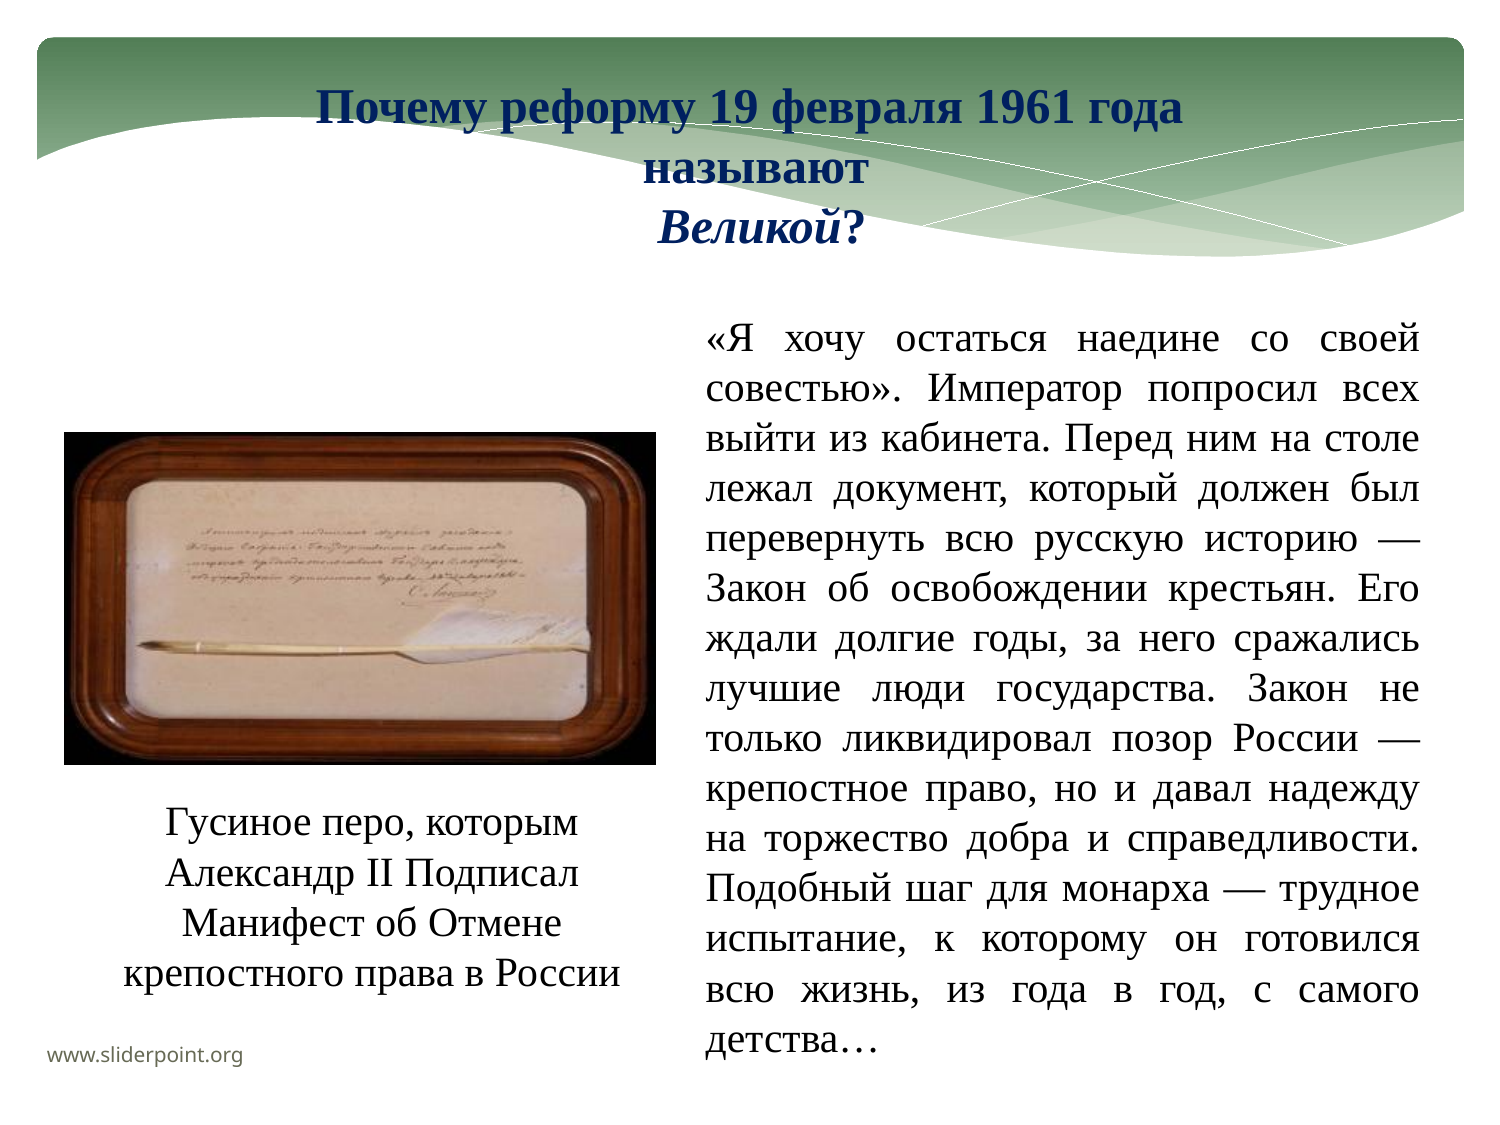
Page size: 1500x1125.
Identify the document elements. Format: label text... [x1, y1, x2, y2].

text_box Гусиное перо, которым Александр II Подписал Манифест об Отмене крепостного права в России [76, 786, 668, 1002]
picture [64, 432, 656, 765]
footer www.sliderpoint.org [31, 1025, 653, 1086]
text_box «Я хочу остаться наедине со своей совестью». Император попросил всех выйти из кабинета. Перед ним на столе лежал документ, который должен был перевернуть всю русскую историю — Закон об освобождении крестьян. Его ждали долгие годы, за него сражались лучшие люди государства. Закон не только ликвидировал позор России — крепостное право, но и давал надежду на торжество добра и справедливости. Подобный шаг для монарха — трудное испытание, к которому он готовился всю жизнь, из года в год, с самого детства… [690, 302, 1436, 1068]
text_box Почему реформу 19 февраля 1961 года называют Великой? [53, 66, 1459, 262]
